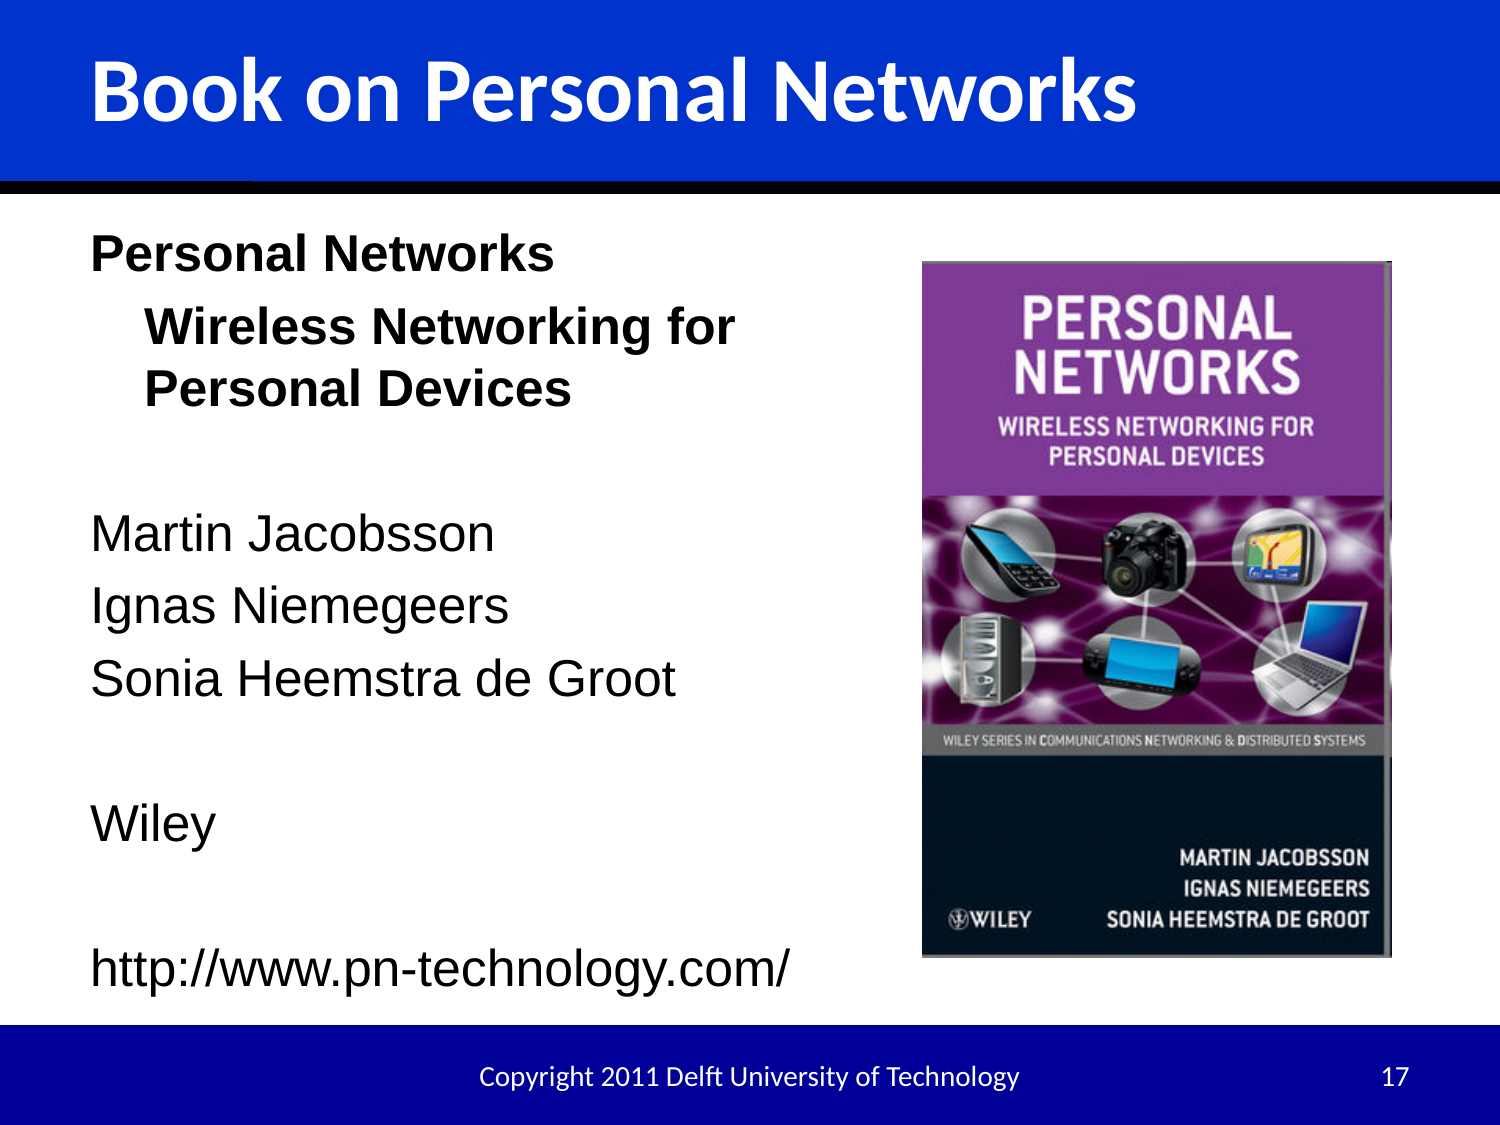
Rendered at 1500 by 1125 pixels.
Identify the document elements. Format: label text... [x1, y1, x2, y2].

footer Copyright 2011 Delft University of Technology [437, 1049, 1063, 1103]
list Personal Networks Wireless Networking for Personal Devices Martin Jacobsson Ignas Niemegeers Sonia Heemstra de Groot Wiley http://www.pn-technology.com/ [74, 212, 913, 1006]
title Book on Personal Networks [74, 24, 1426, 163]
picture [922, 261, 1392, 958]
slide_number 17 [1074, 1049, 1426, 1103]
